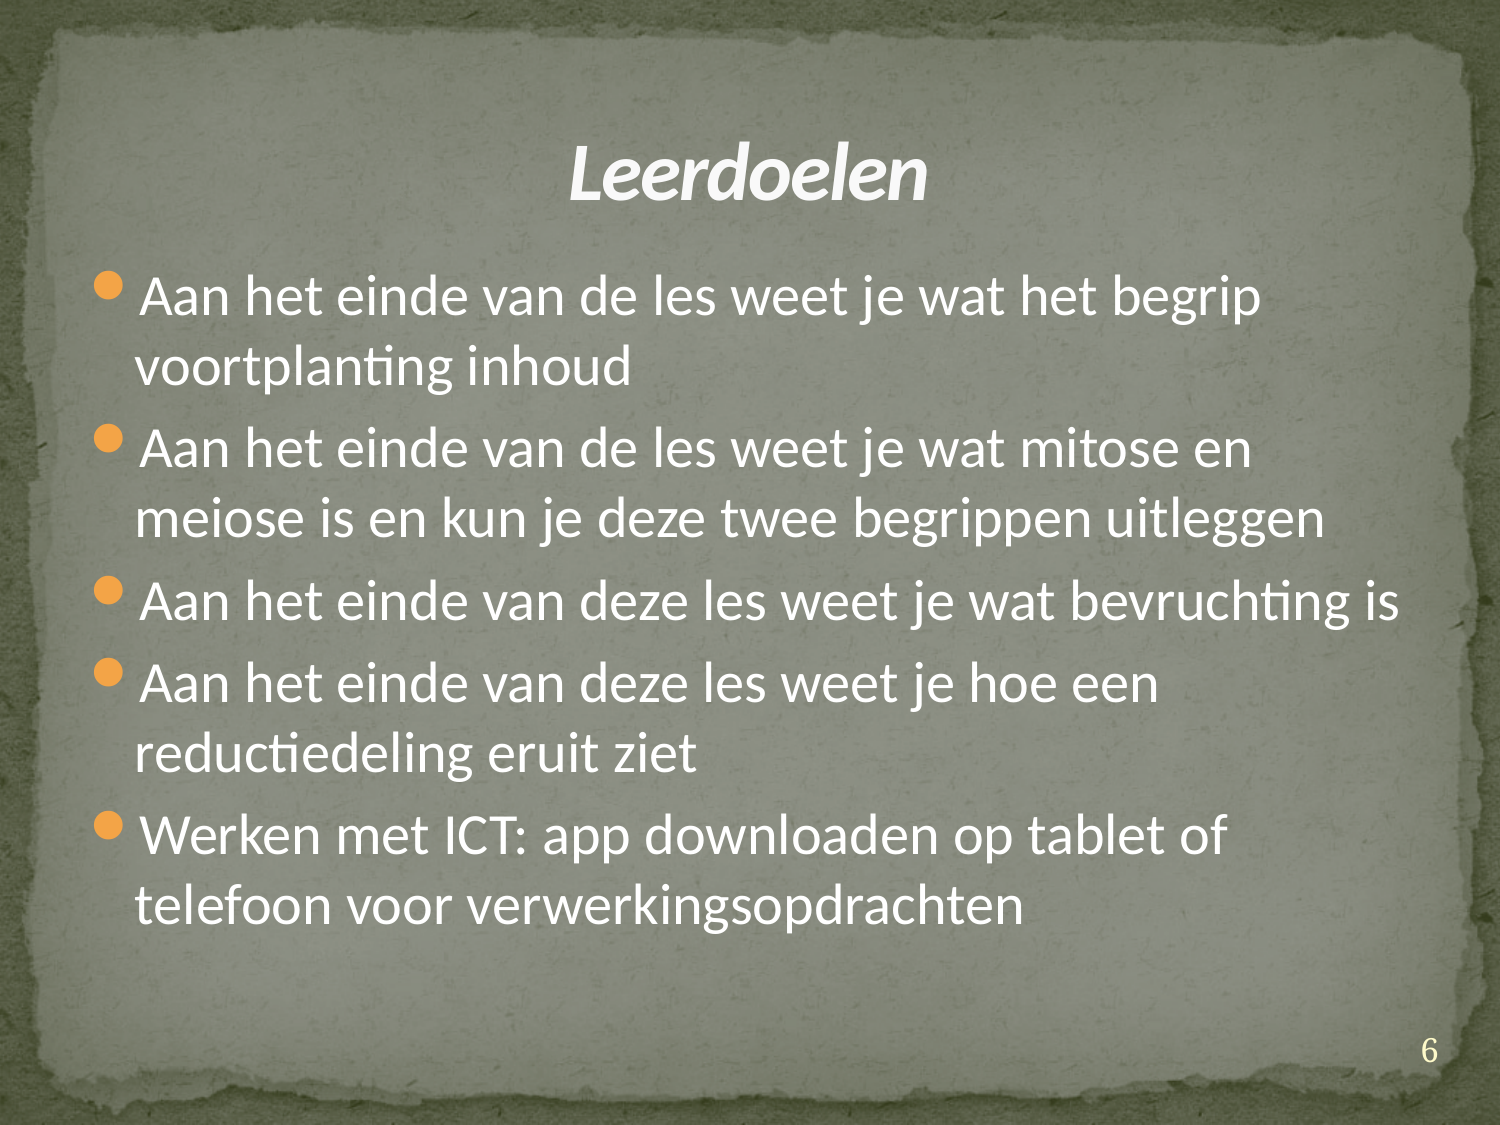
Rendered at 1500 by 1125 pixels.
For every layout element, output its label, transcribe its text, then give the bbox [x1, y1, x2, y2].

slide_number 6 [1379, 1014, 1480, 1089]
title Leerdoelen [74, 24, 1425, 225]
list Aan het einde van de les weet je wat het begrip voortplanting inhoud Aan het einde van de les weet je wat mitose en meiose is en kun je deze twee begrippen uitleggen Aan het einde van deze les weet je wat bevruchting is Aan het einde van deze les weet je hoe een reductiedeling eruit ziet Werken met ICT: app downloaden op tablet of telefoon voor verwerkingsopdrachten [75, 249, 1425, 1000]
